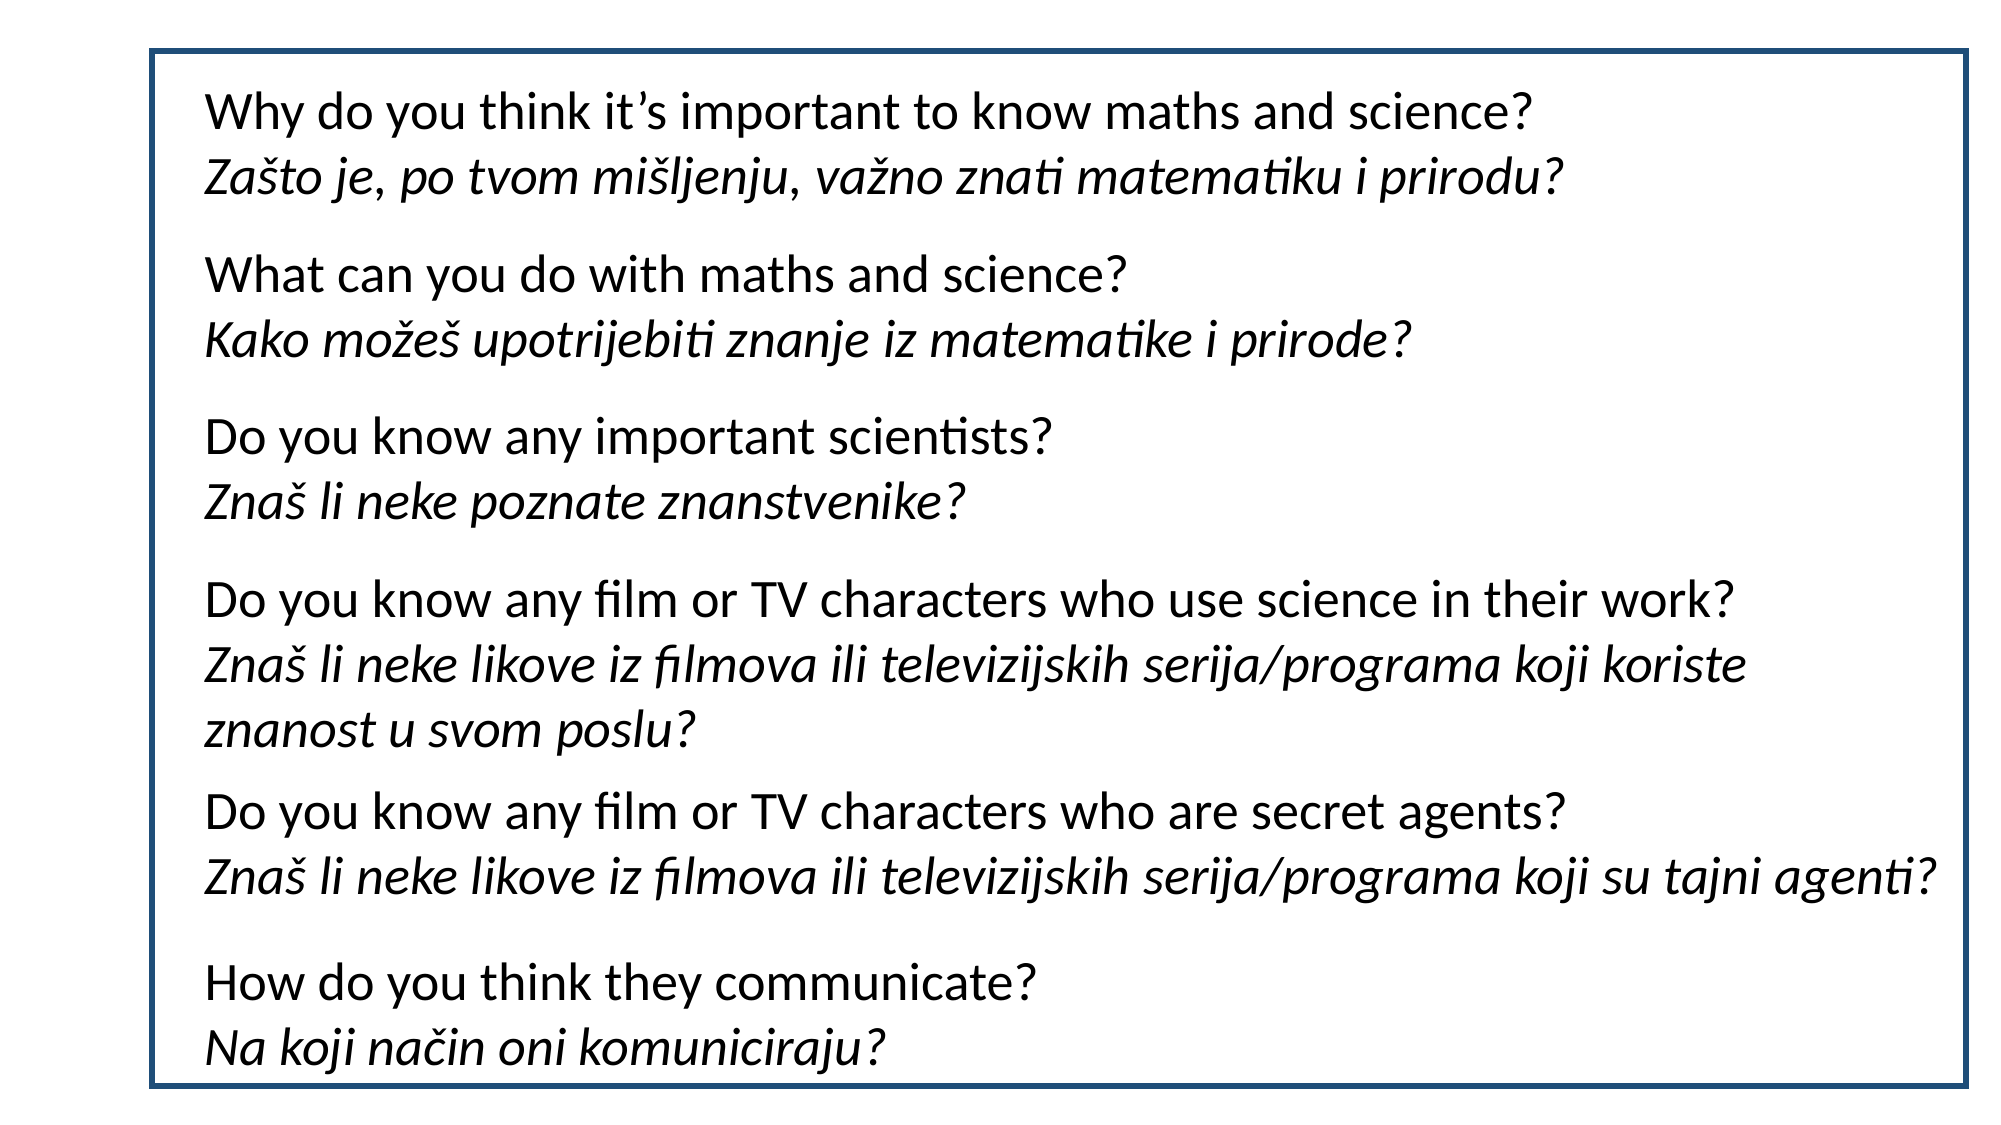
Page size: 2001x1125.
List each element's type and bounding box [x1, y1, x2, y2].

text_box [151, 50, 1967, 1087]
